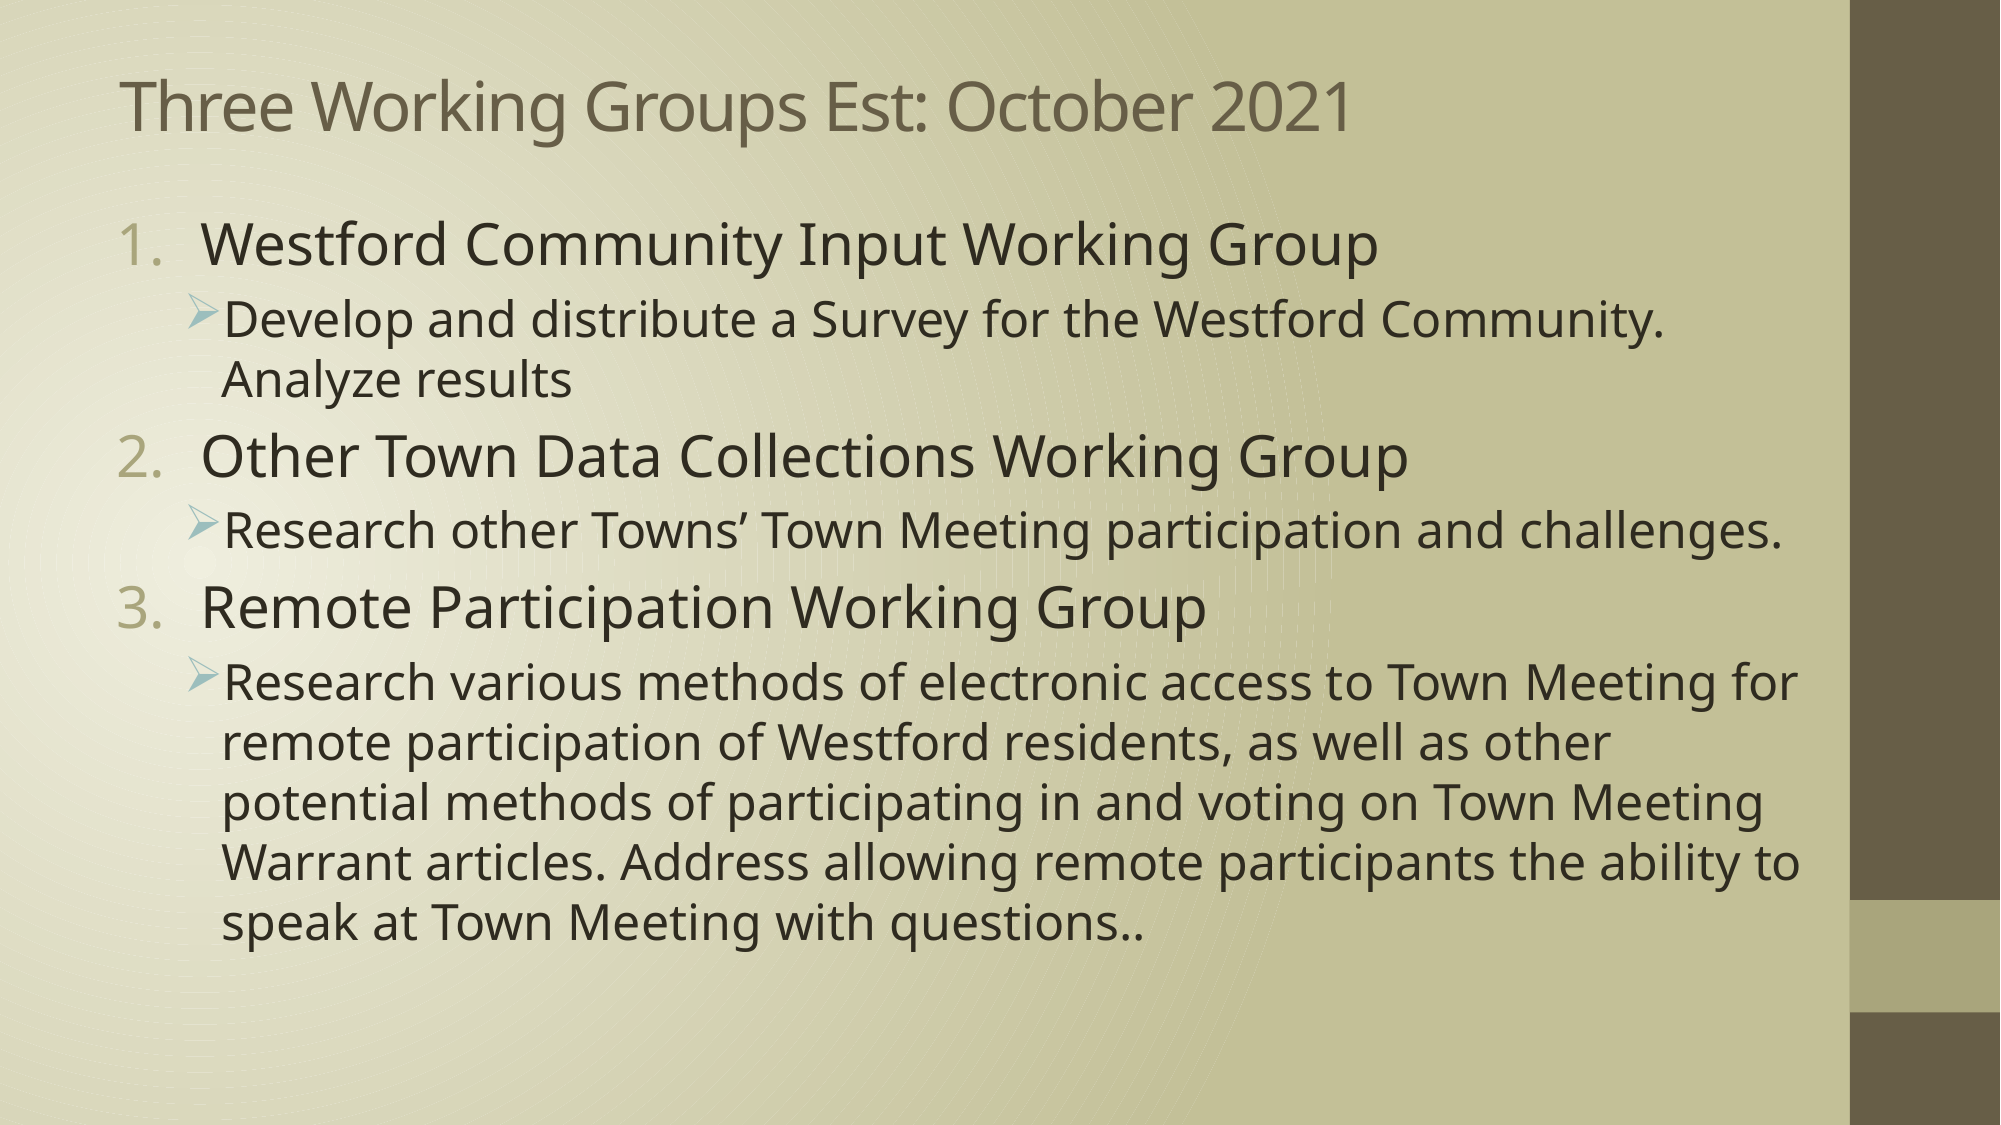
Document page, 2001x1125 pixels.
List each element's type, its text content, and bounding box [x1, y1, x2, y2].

title Three Working Groups Est: October 2021 [85, 50, 1753, 238]
list Westford Community Input Working Group Develop and distribute a Survey for the Westford Community. Analyze results Other Town Data Collections Working Group Research other Towns’ Town Meeting participation and challenges. Remote Participation Working Group Research various methods of electronic access to Town Meeting for remote participation of Westford residents, as well as other potential methods of participating in and voting on Town Meeting Warrant articles. Address allowing remote participants the ability to speak at Town Meeting with questions.. [101, 200, 1827, 1125]
